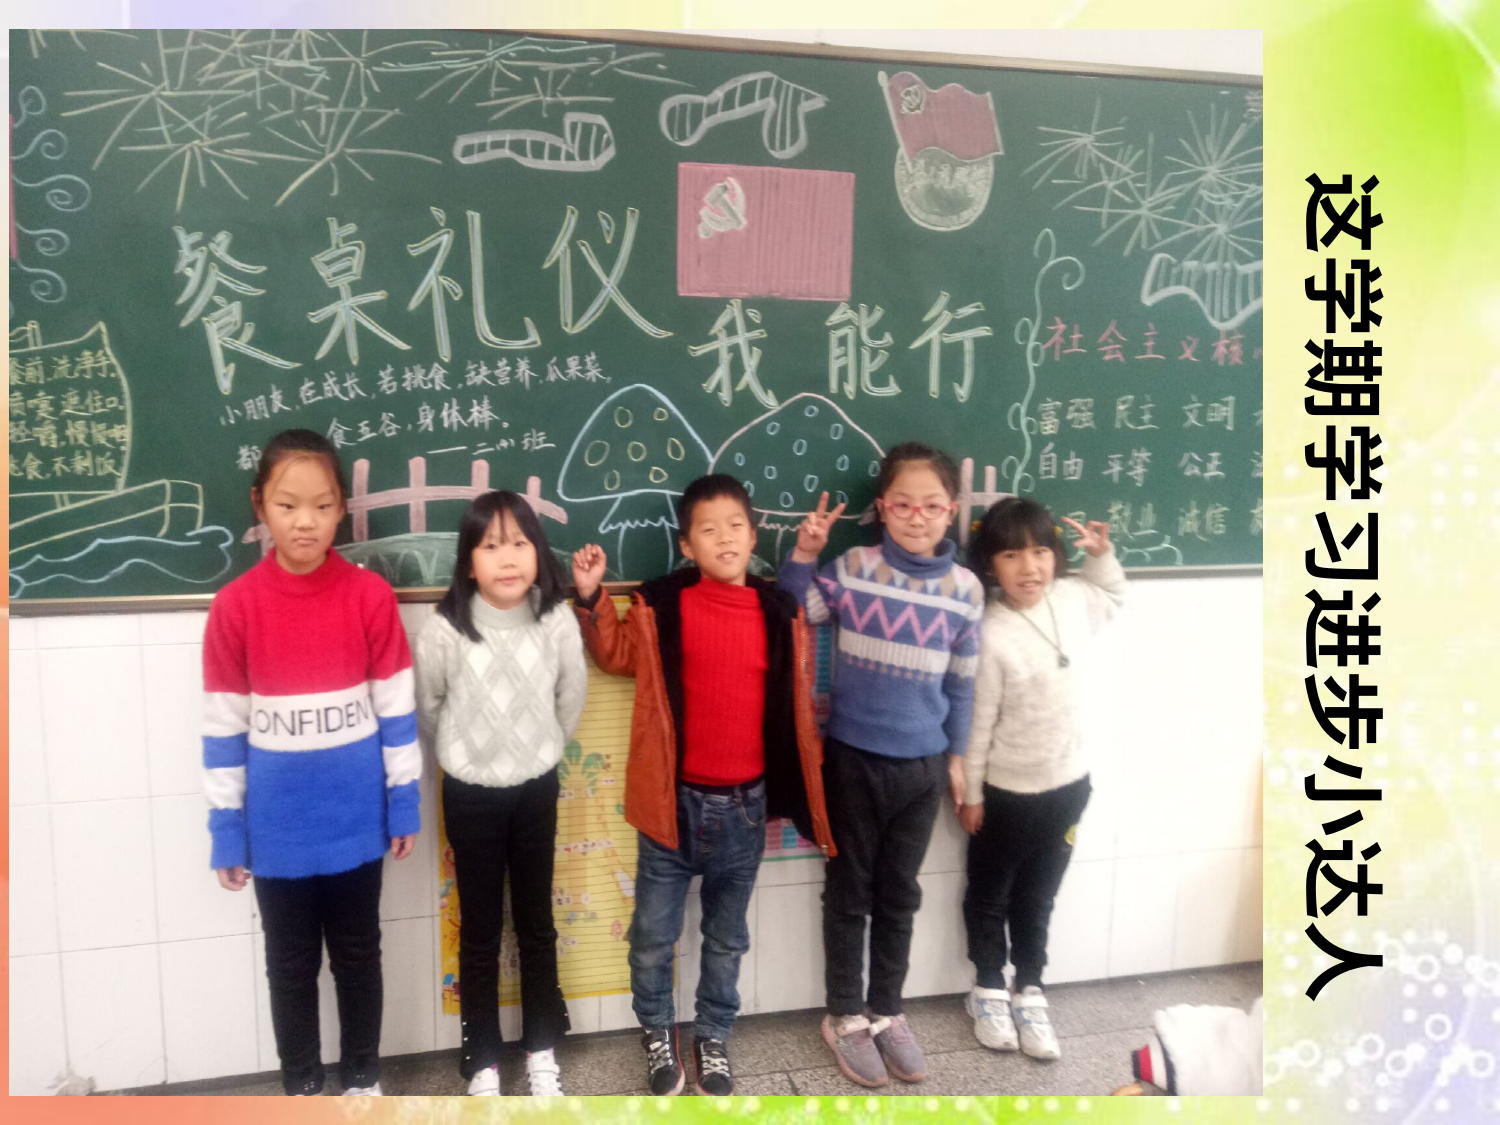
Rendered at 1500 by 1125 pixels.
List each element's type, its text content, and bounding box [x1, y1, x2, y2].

picture [0, 0, 1500, 1125]
text_box 这学期学习进步小达人 [1272, 156, 1404, 1009]
